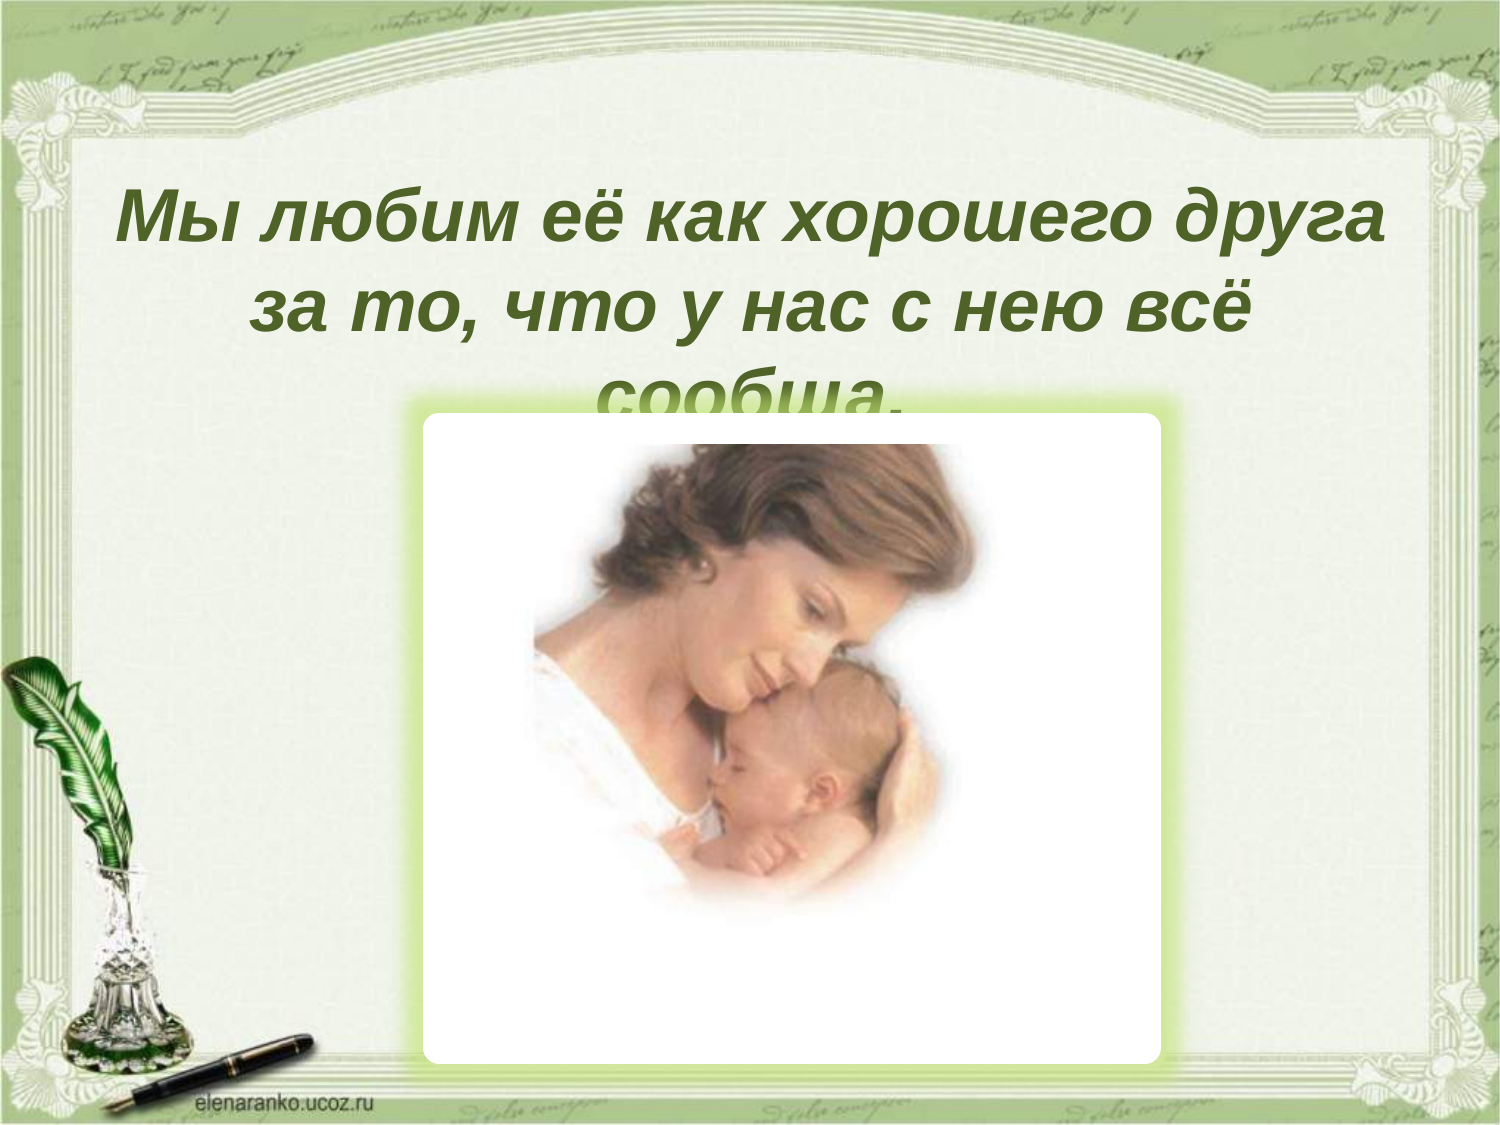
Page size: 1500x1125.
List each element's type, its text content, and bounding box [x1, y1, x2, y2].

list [454, 444, 1130, 1033]
picture [0, 0, 1500, 1125]
title Мы любим её как хорошего друга за то, что у нас с нею всё сообща. [76, 208, 1427, 396]
